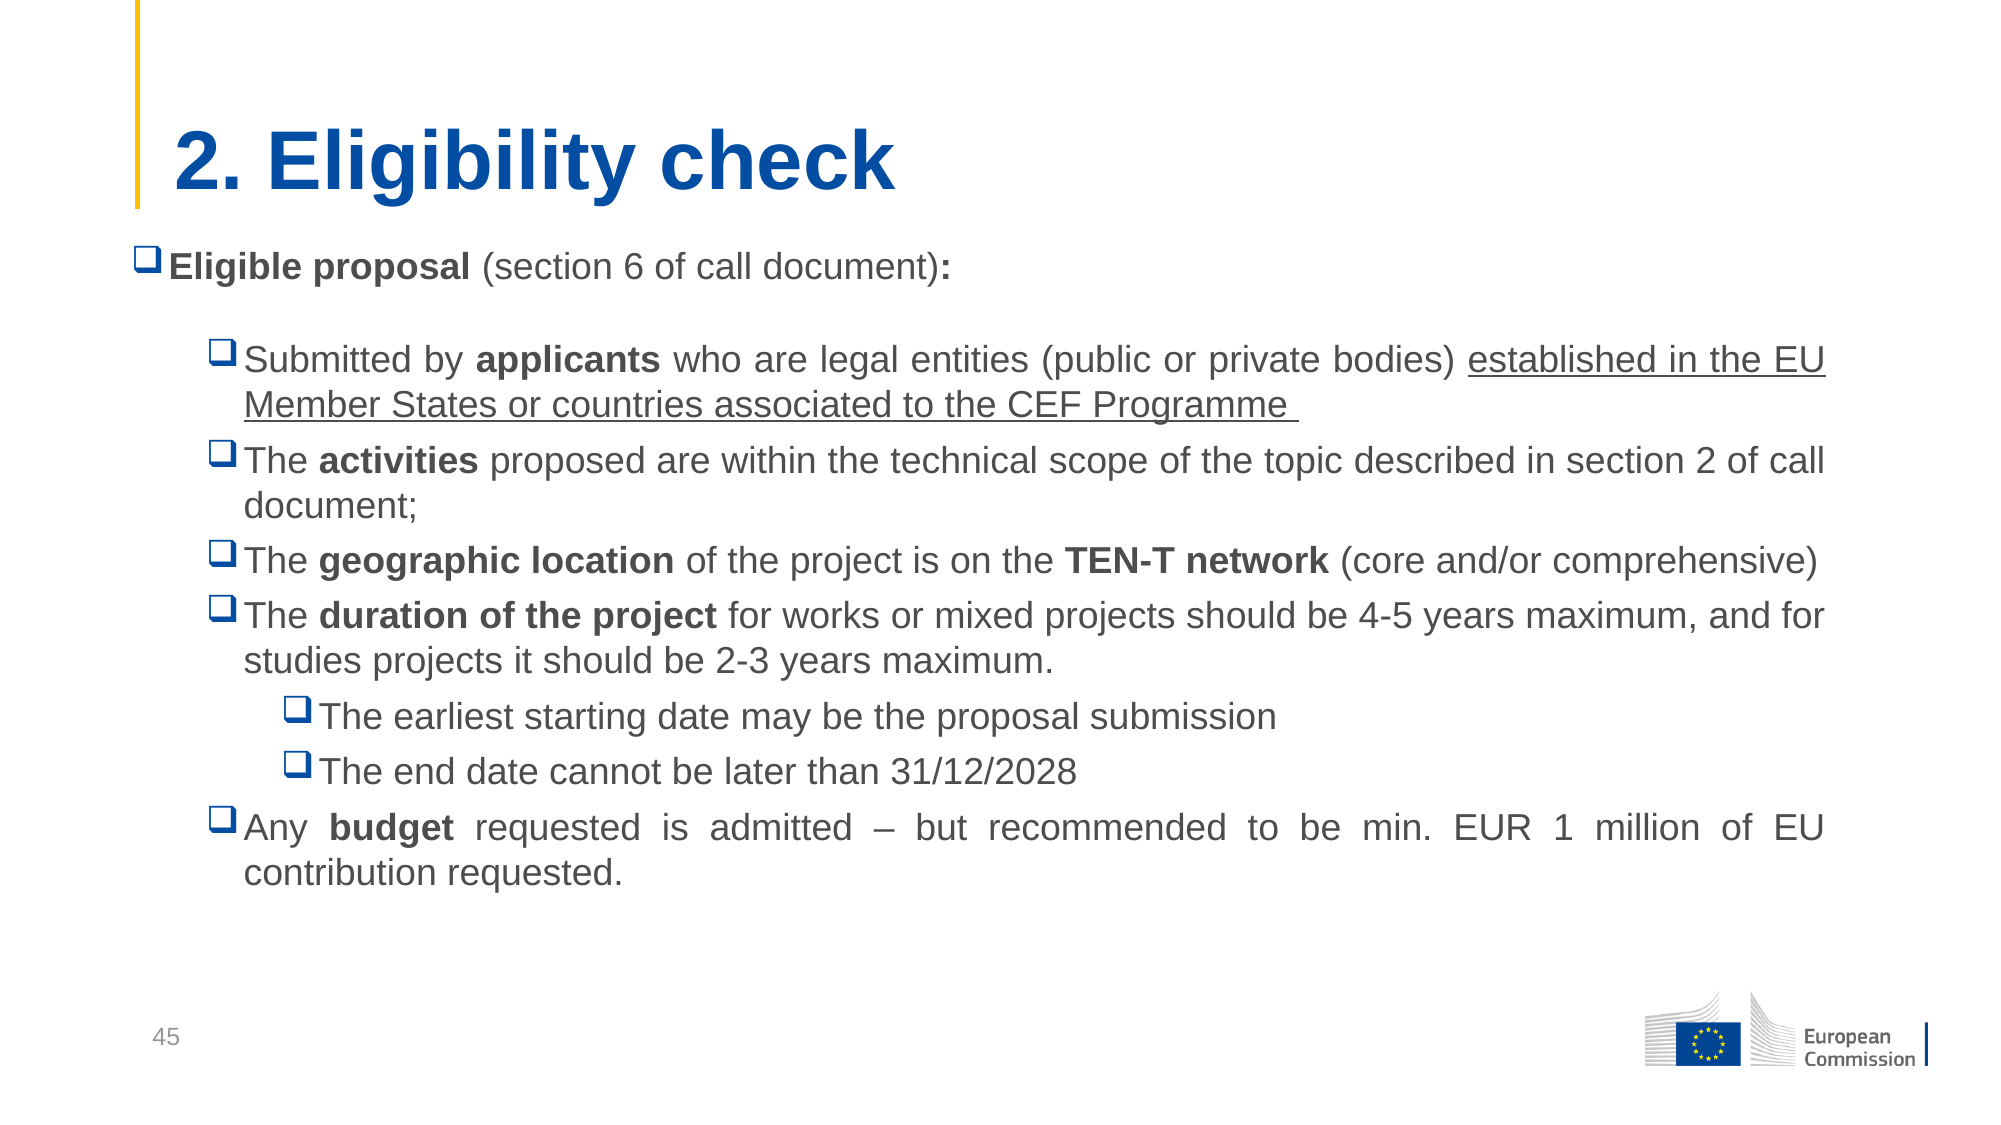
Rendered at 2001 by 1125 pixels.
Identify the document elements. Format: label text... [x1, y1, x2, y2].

list Eligible proposal (section 6 of call document): Submitted by applicants who are legal entities (public or private bodies) established in the EU Member States or countries associated to the CEF Programme The activities proposed are within the technical scope of the topic described in section 2 of call document; The geographic location of the project is on the TEN-T network (core and/or comprehensive) The duration of the project for works or mixed projects should be 4-5 years maximum, and for studies projects it should be 2-3 years maximum. The earliest starting date may be the proposal submission The end date cannot be later than 31/12/2028 Any budget requested is admitted – but recommended to be min. EUR 1 million of EU contribution requested. [116, 234, 1841, 1049]
picture [1645, 991, 1928, 1066]
title 2. Eligibility check [159, 79, 1885, 208]
slide_number 45 [137, 1005, 588, 1066]
